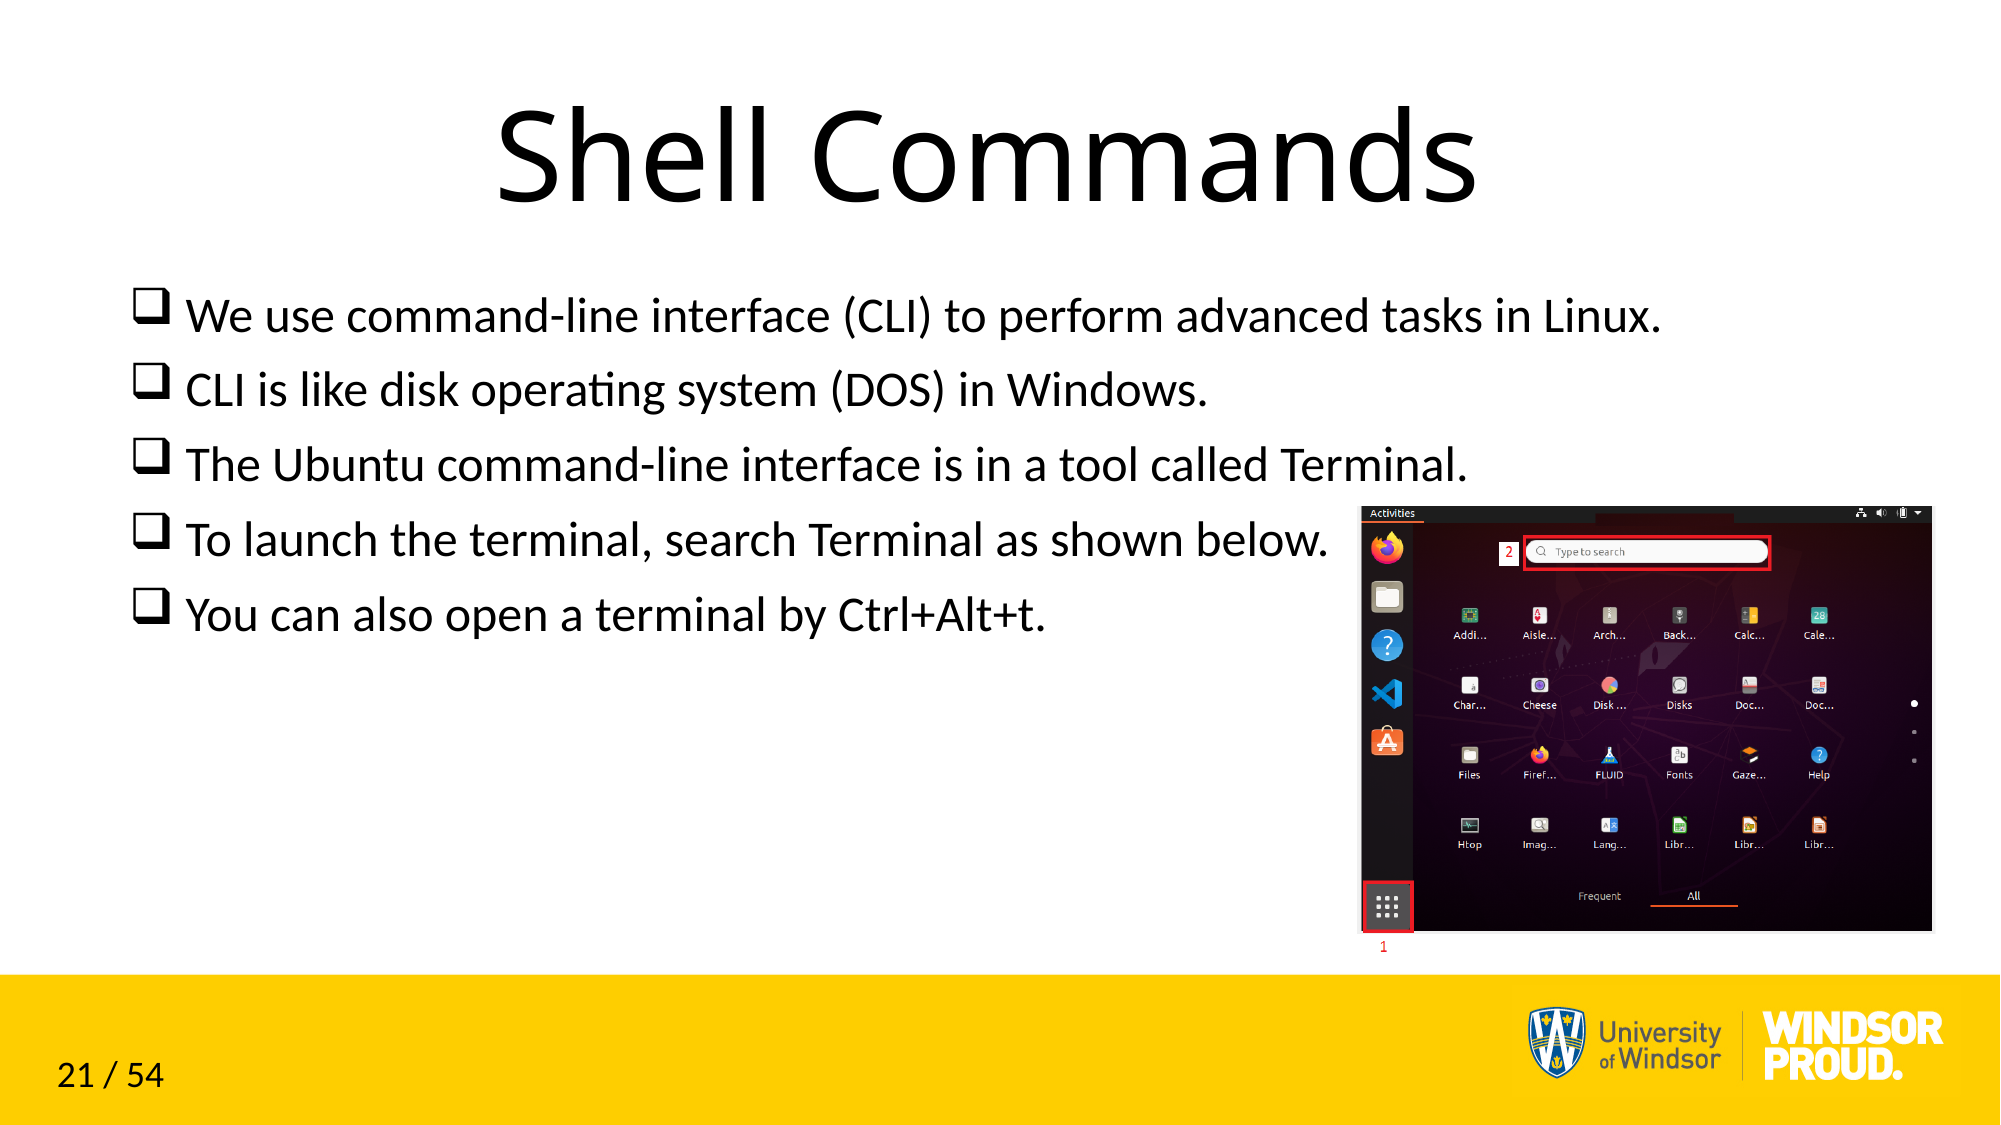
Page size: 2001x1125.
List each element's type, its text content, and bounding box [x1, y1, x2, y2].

title Shell Commands [249, 48, 1726, 237]
slide_number 21 [42, 1042, 525, 1103]
picture [0, 0, 2000, 1125]
subtitle We use command-line interface (CLI) to perform advanced tasks in Linux. CLI is like disk operating system (DOS) in Windows. The Ubuntu command-line interface is in a tool called Terminal. To launch the terminal, search Terminal as shown below. You can also open a terminal by Ctrl+Alt+t. [114, 281, 1893, 930]
